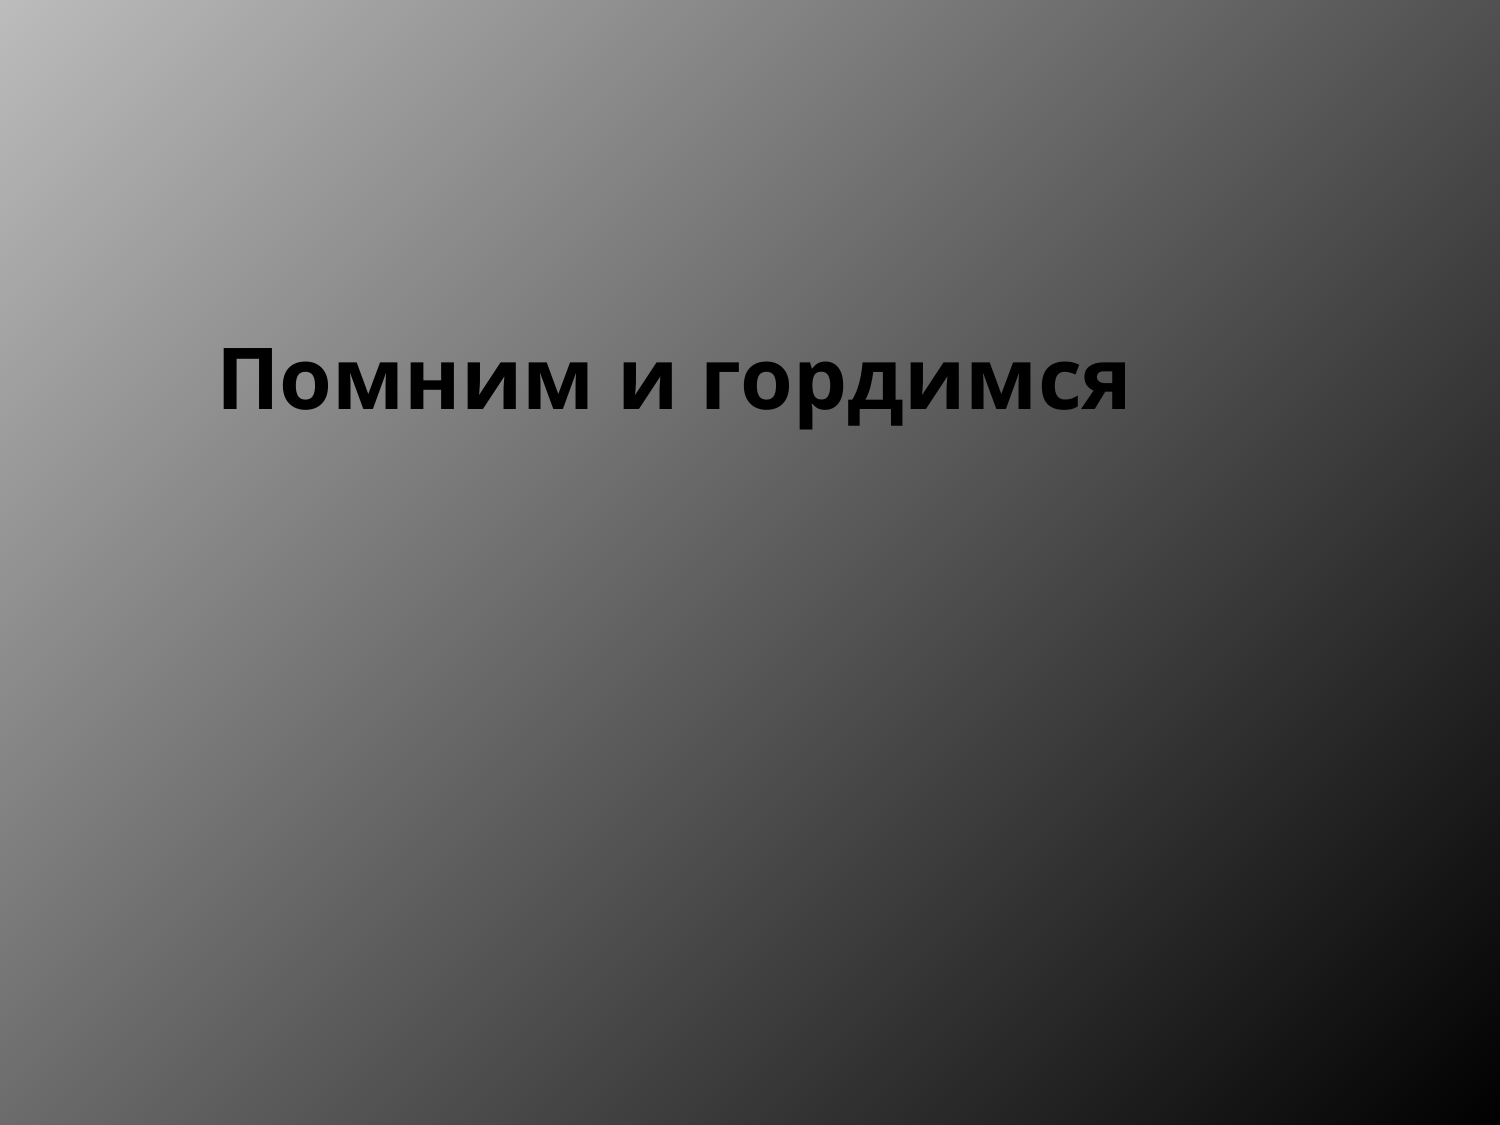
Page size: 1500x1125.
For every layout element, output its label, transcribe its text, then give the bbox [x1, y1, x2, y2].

title Помним и гордимся [0, 224, 1350, 525]
